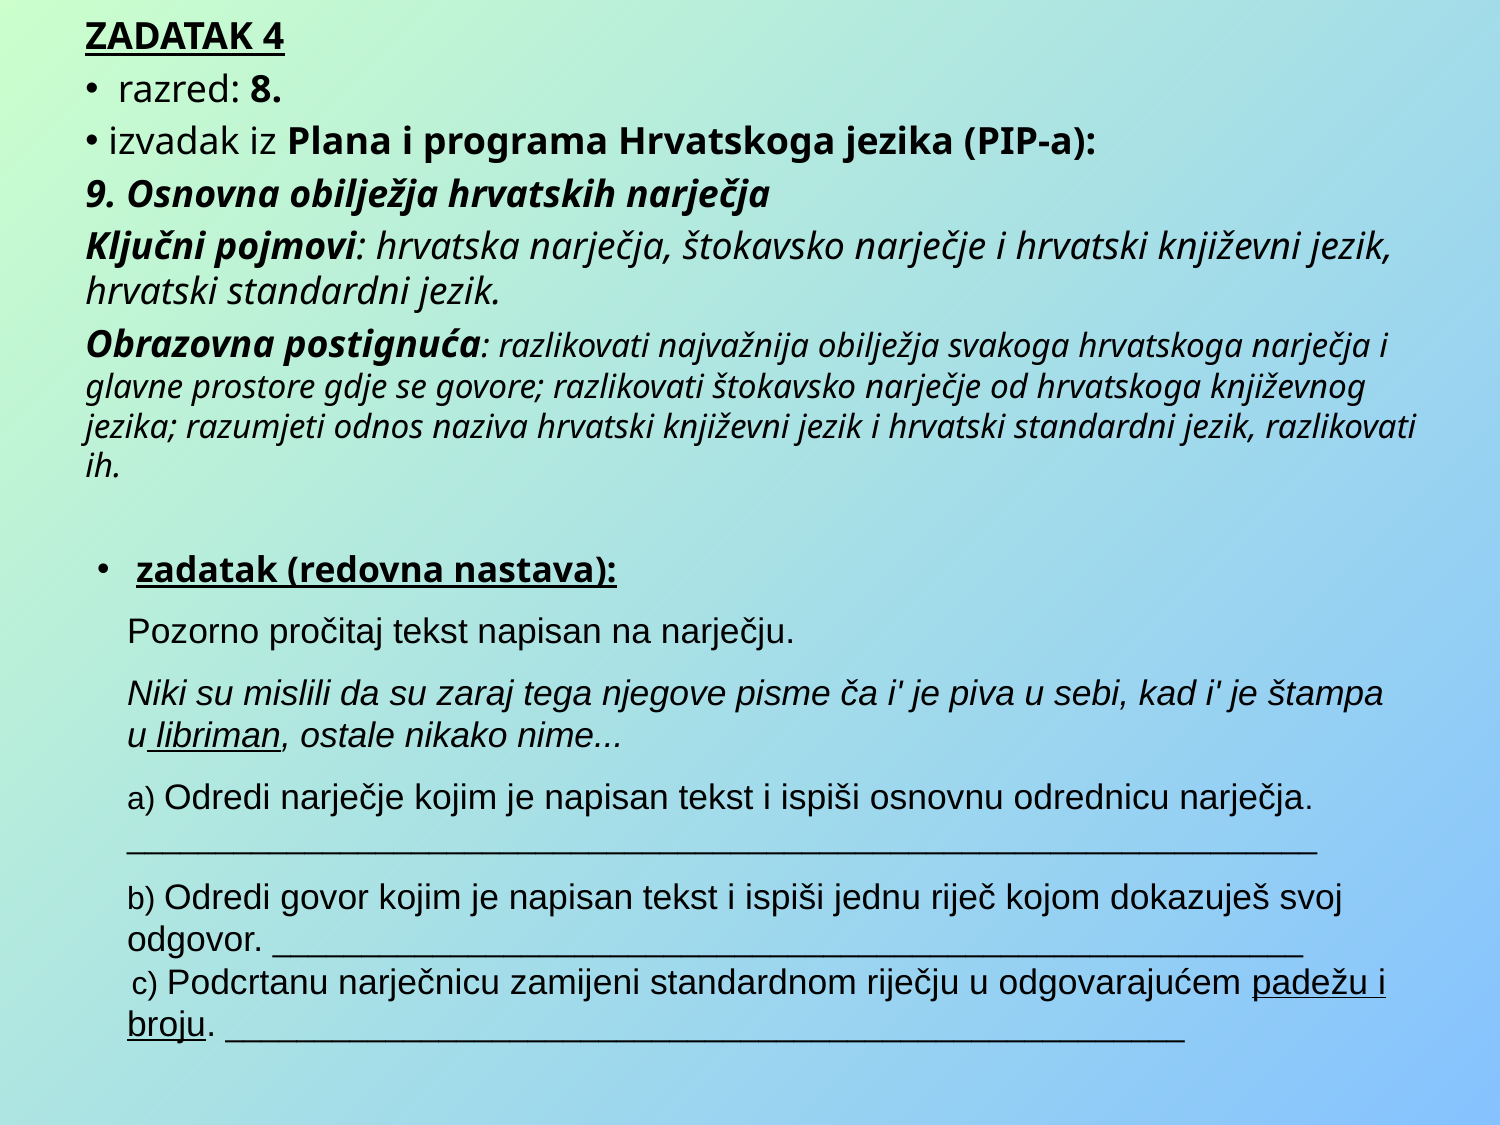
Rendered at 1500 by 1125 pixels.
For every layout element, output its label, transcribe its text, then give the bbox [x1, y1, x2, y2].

list ZADATAK 4 razred: 8. izvadak iz Plana i programa Hrvatskoga jezika (PIP-a): 9. Osnovna obilježja hrvatskih narječja Ključni pojmovi: hrvatska narječja, štokavsko narječje i hrvatski književni jezik, hrvatski standardni jezik. Obrazovna postignuća: razlikovati najvažnija obilježja svakoga hrvatskoga narječja i glavne prostore gdje se govore; razlikovati štokavsko narječje od hrvatskoga književnog jezika; razumjeti odnos naziva hrvatski književni jezik i hrvatski standardni jezik, razlikovati ih. [70, 35, 1454, 493]
title zadatak (redovna nastava): Pozorno pročitaj tekst napisan na narječju. Niki su mislili da su zaraj tega njegove pisme ča i' je piva u sebi, kad i' je štampa u libriman, ostale nikako nime... a) Odredi narječje kojim je napisan tekst i ispiši osnovnu odrednicu narječja. ___________________________________________________________________ b) Odredi govor kojim je napisan tekst i ispiši jednu riječ kojom dokazuješ svoj odgovor. __________________________________________________________ c) Podcrtanu narječnicu zamijeni standardnom riječju u odgovarajućem padežu i broju. ______________________________________________________ [82, 539, 1418, 1102]
